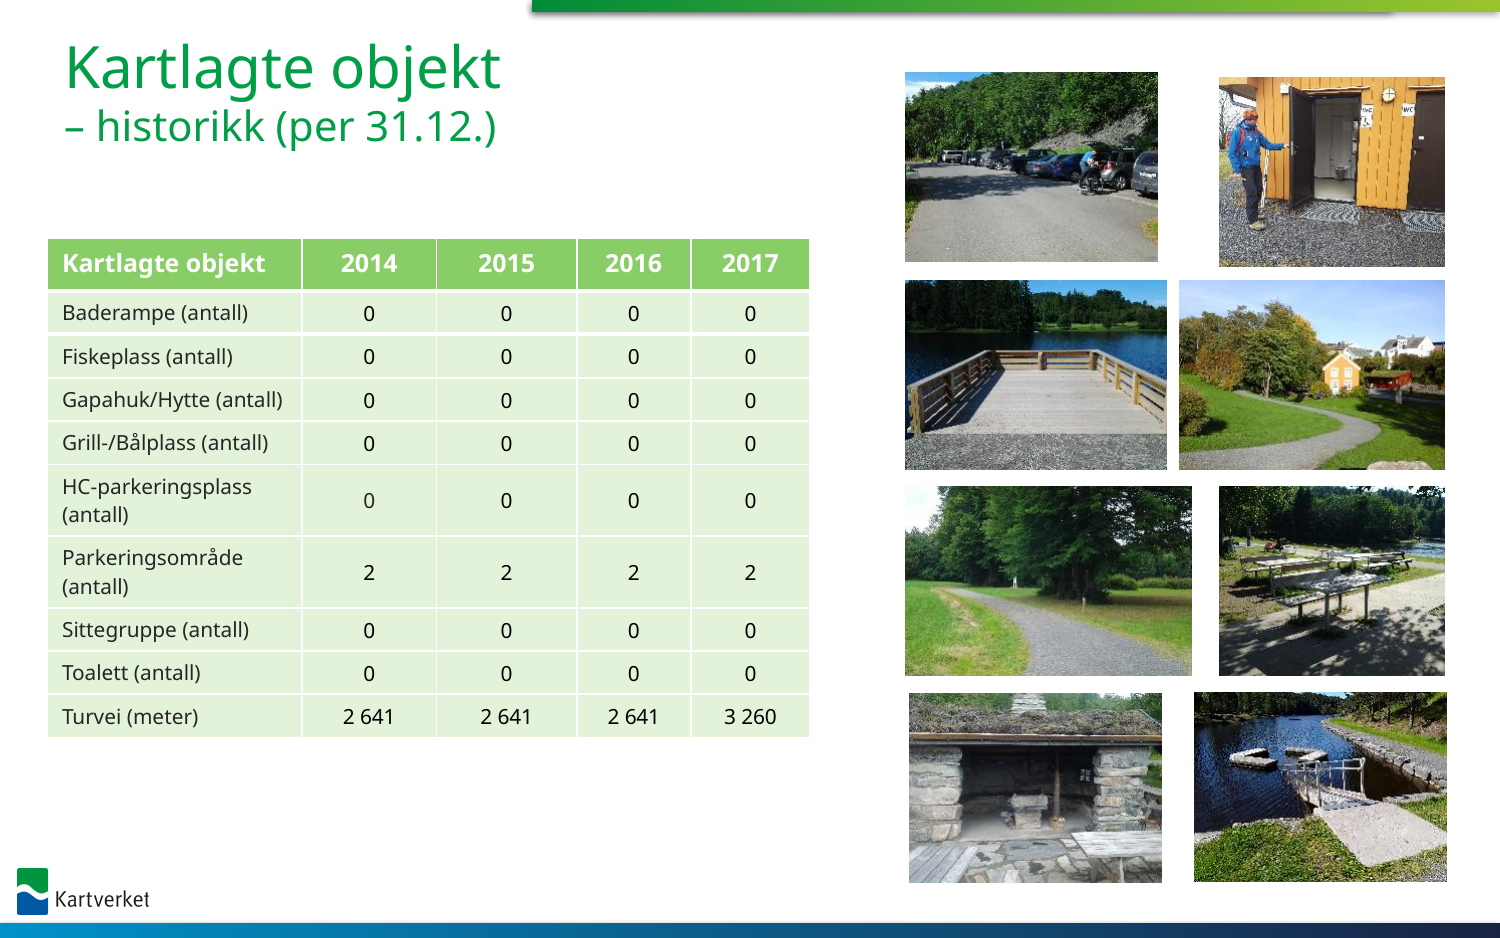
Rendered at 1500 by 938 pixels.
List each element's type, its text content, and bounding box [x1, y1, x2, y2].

picture [905, 72, 1158, 262]
table_cell 0 [437, 379, 576, 420]
table_cell 0 [303, 293, 436, 332]
table_cell Parkeringsområde (antall) [48, 537, 301, 607]
table_cell Gapahuk/Hytte (antall) [48, 379, 301, 420]
picture [1219, 77, 1445, 267]
table_cell 2 [303, 537, 436, 607]
table_cell 0 [437, 652, 576, 693]
table_cell Grill-/Bålplass (antall) [48, 422, 301, 464]
table_cell 0 [578, 336, 690, 377]
table_cell Sittegruppe (antall) [48, 609, 301, 650]
table_cell HC-parkeringsplass (antall) [48, 465, 301, 535]
table_cell 0 [692, 609, 809, 650]
table_header 2015 [437, 239, 576, 289]
table_header 2017 [692, 239, 809, 289]
table_cell 0 [303, 336, 436, 377]
table_cell Turvei (meter) [48, 695, 301, 737]
table_cell 0 [578, 652, 690, 693]
table_cell Toalett (antall) [48, 652, 301, 693]
table_cell 0 [303, 379, 436, 420]
table_cell 0 [692, 379, 809, 420]
table_header 2014 [303, 239, 436, 289]
picture [909, 693, 1163, 884]
table_cell 2 641 [437, 695, 576, 737]
picture [1219, 486, 1445, 676]
table_cell 0 [578, 293, 690, 332]
table_cell 0 [437, 336, 576, 377]
table_cell 0 [692, 422, 809, 464]
table_header Kartlagte objekt [48, 239, 301, 289]
table_cell 0 [692, 465, 809, 535]
picture [1194, 692, 1448, 882]
table_cell 0 [578, 609, 690, 650]
table_cell 0 [578, 379, 690, 420]
table_cell Baderampe (antall) [48, 293, 301, 332]
table_cell 0 [303, 609, 436, 650]
table_cell 3 260 [692, 695, 809, 737]
table_cell 0 [692, 336, 809, 377]
text_box Kartlagte objekt – historikk (per 31.12.) [49, 14, 1431, 158]
table_cell 0 [437, 422, 576, 464]
table_cell 2 [578, 537, 690, 607]
table_cell 2 [437, 537, 576, 607]
table_cell 0 [303, 652, 436, 693]
table_cell 0 [437, 465, 576, 535]
table_cell 2 641 [578, 695, 690, 737]
table_cell 0 [437, 293, 576, 332]
picture [905, 280, 1167, 470]
table_cell 0 [303, 422, 436, 464]
table_header 2016 [578, 239, 690, 289]
picture [1179, 280, 1445, 470]
table_cell 2 [692, 537, 809, 607]
table_cell 0 [303, 465, 436, 535]
table_cell 0 [578, 422, 690, 464]
picture [905, 486, 1193, 676]
table_cell 0 [692, 293, 809, 332]
table_cell Fiskeplass (antall) [48, 336, 301, 377]
table_cell 2 641 [303, 695, 436, 737]
table_cell 0 [578, 465, 690, 535]
table_cell 0 [692, 652, 809, 693]
table_cell 0 [437, 609, 576, 650]
